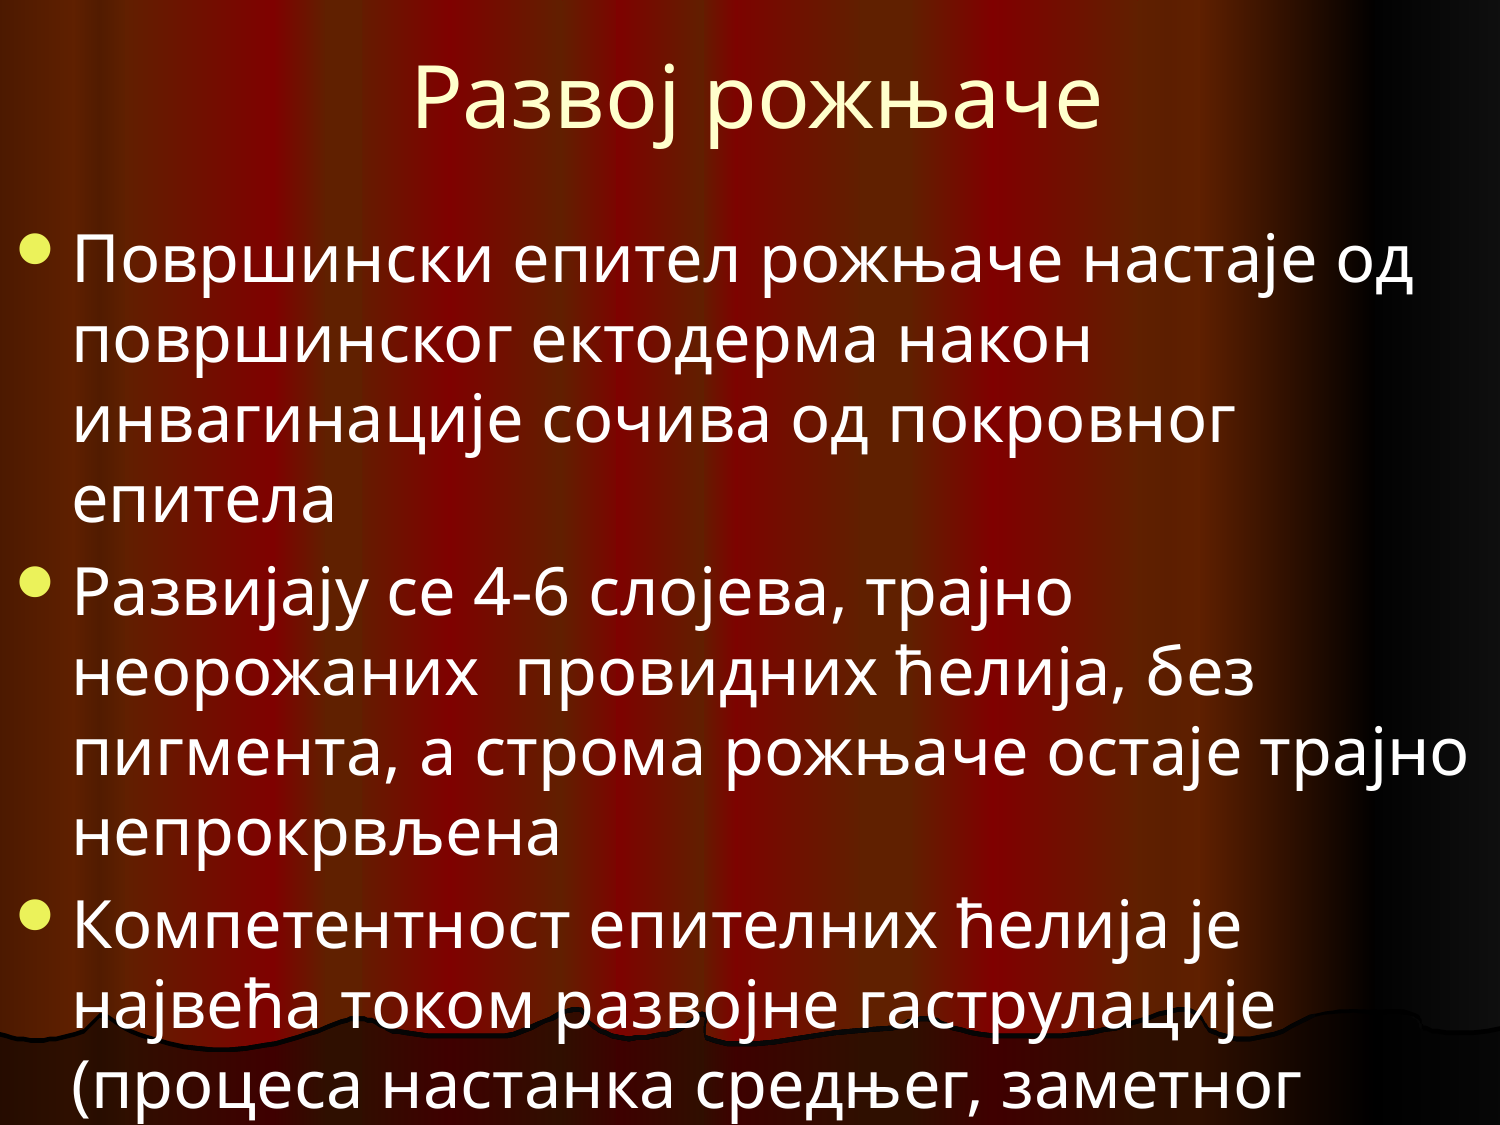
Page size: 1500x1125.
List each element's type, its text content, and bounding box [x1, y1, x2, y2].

list Површински епител рожњаче настаје од површинског ектодерма након инвагинације сочива од покровног епитела Развијају се 4-6 слојева, трајно неорожаних провидних ћелија, без пигмента, a строма рожњаче остаје трајно непрокрвљена Компетентност епителних ћелија је највећа током развојне гаструлације (процеса настанка средњег, заметног листа мезодерма) [0, 207, 1500, 952]
title Развој рожњаче [81, 0, 1433, 188]
